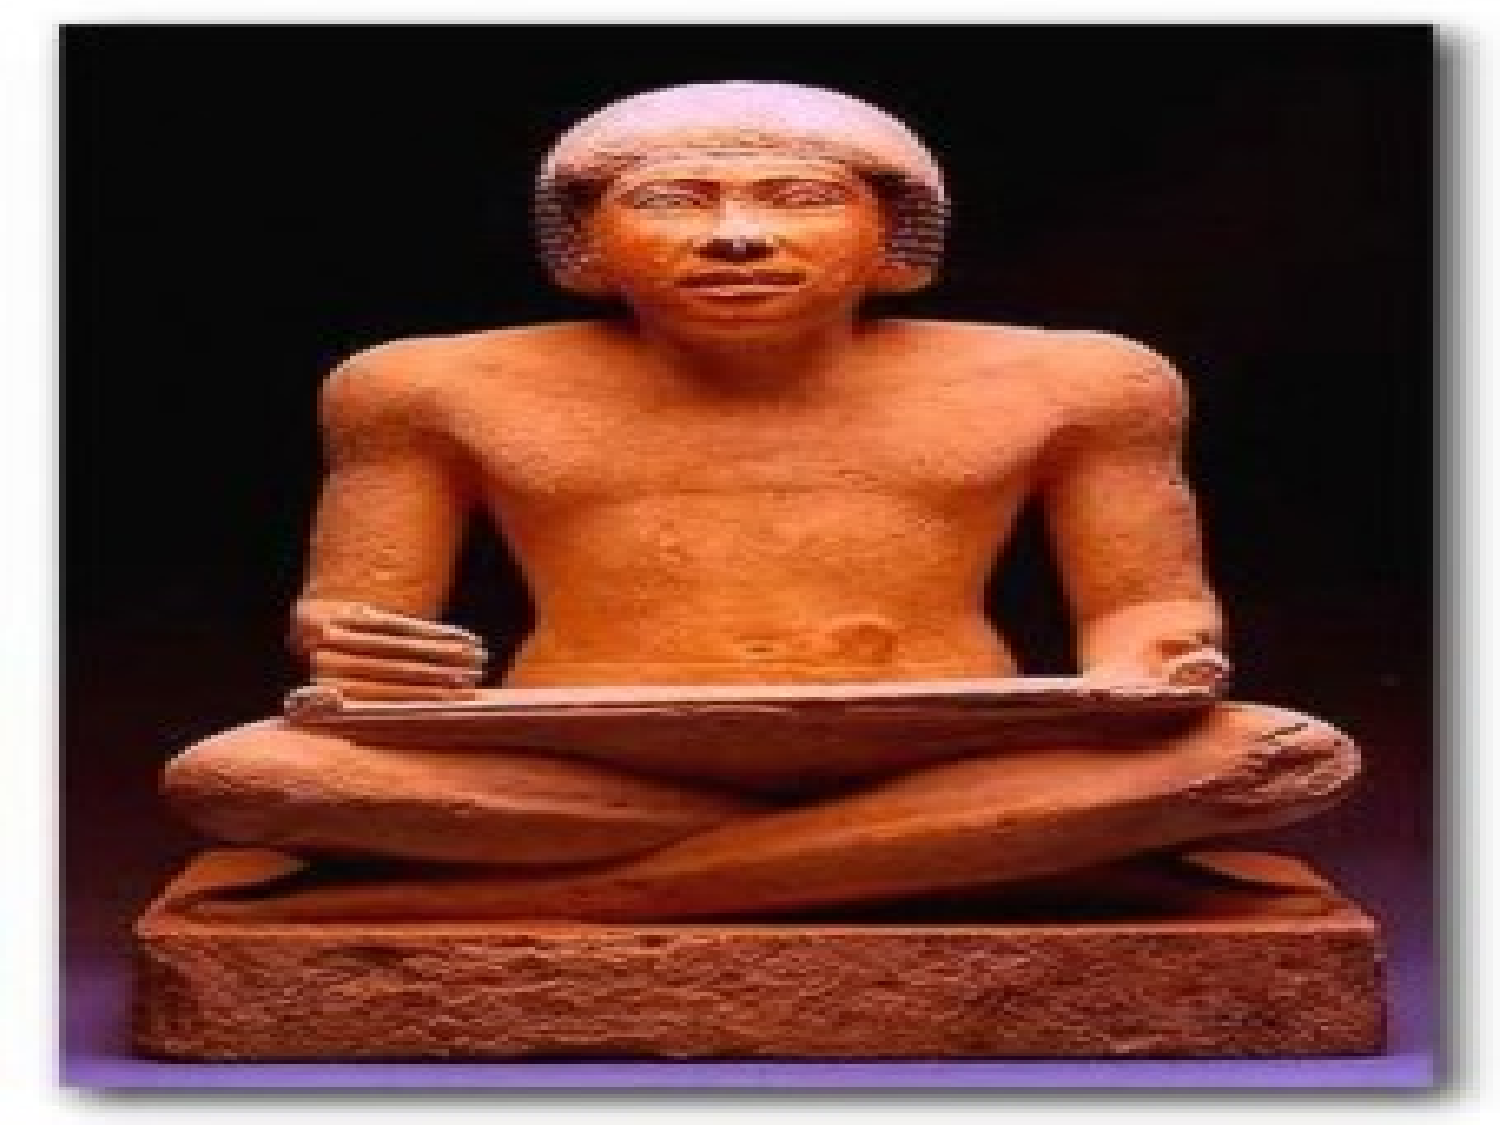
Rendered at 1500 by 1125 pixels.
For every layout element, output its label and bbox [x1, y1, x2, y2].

list [0, 0, 1500, 1125]
